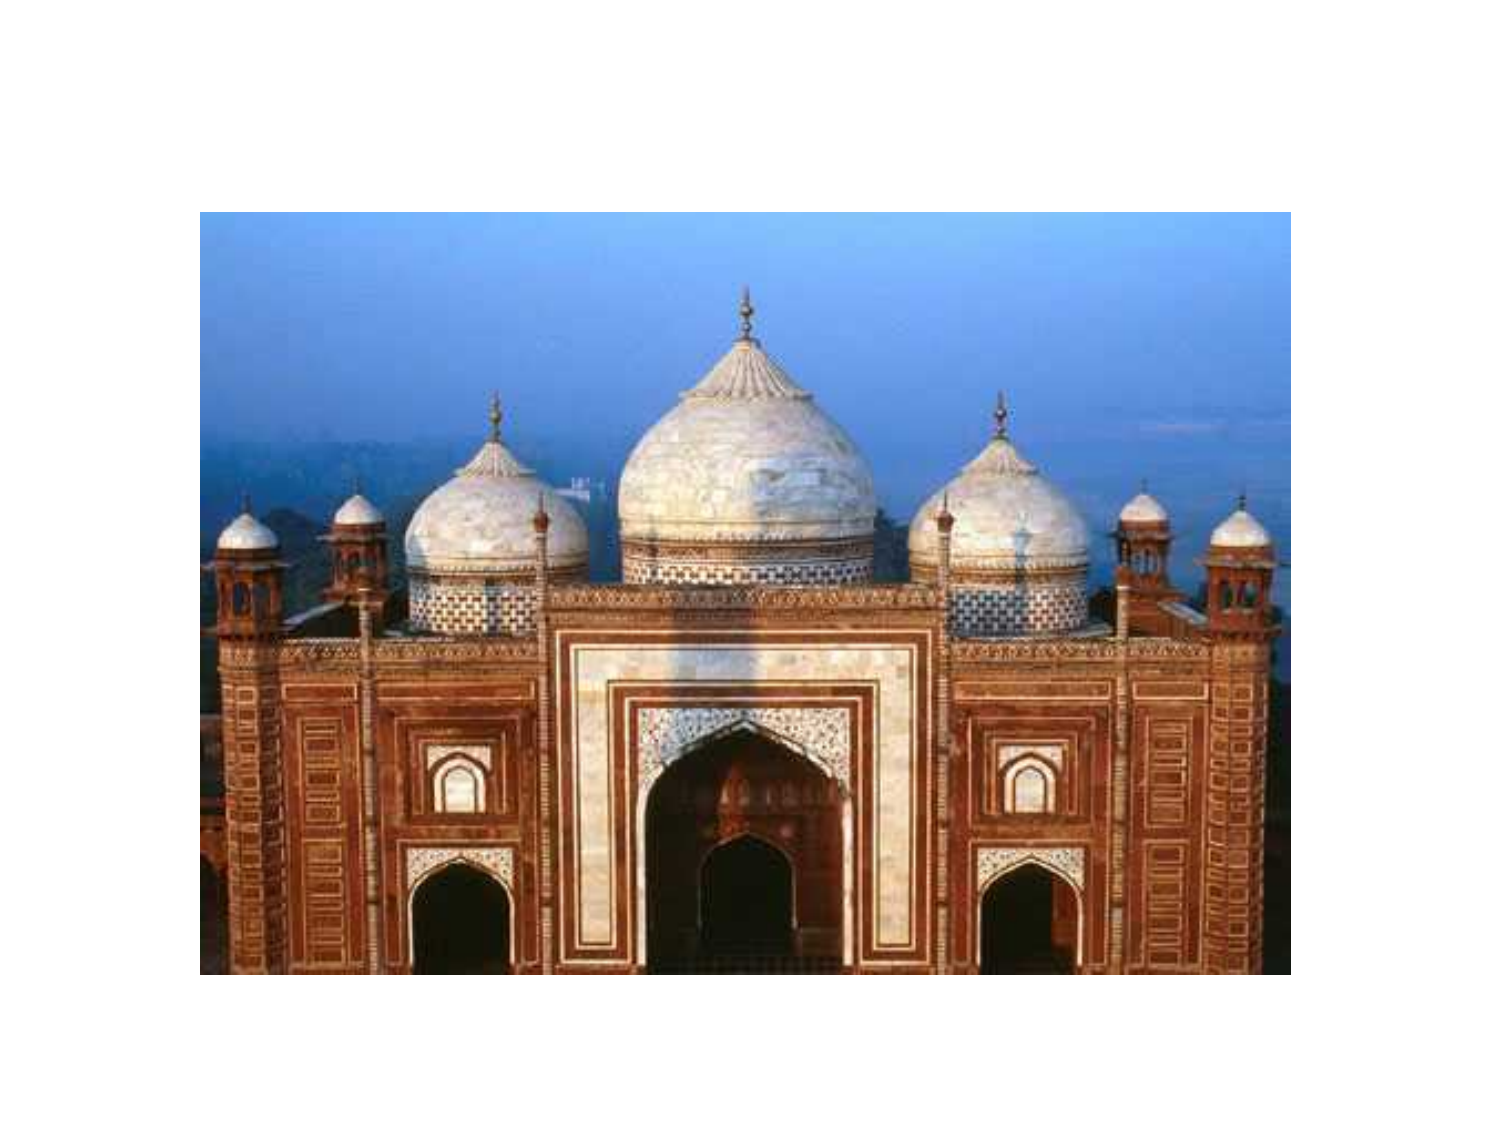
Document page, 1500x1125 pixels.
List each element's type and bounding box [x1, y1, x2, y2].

picture [199, 212, 1291, 976]
